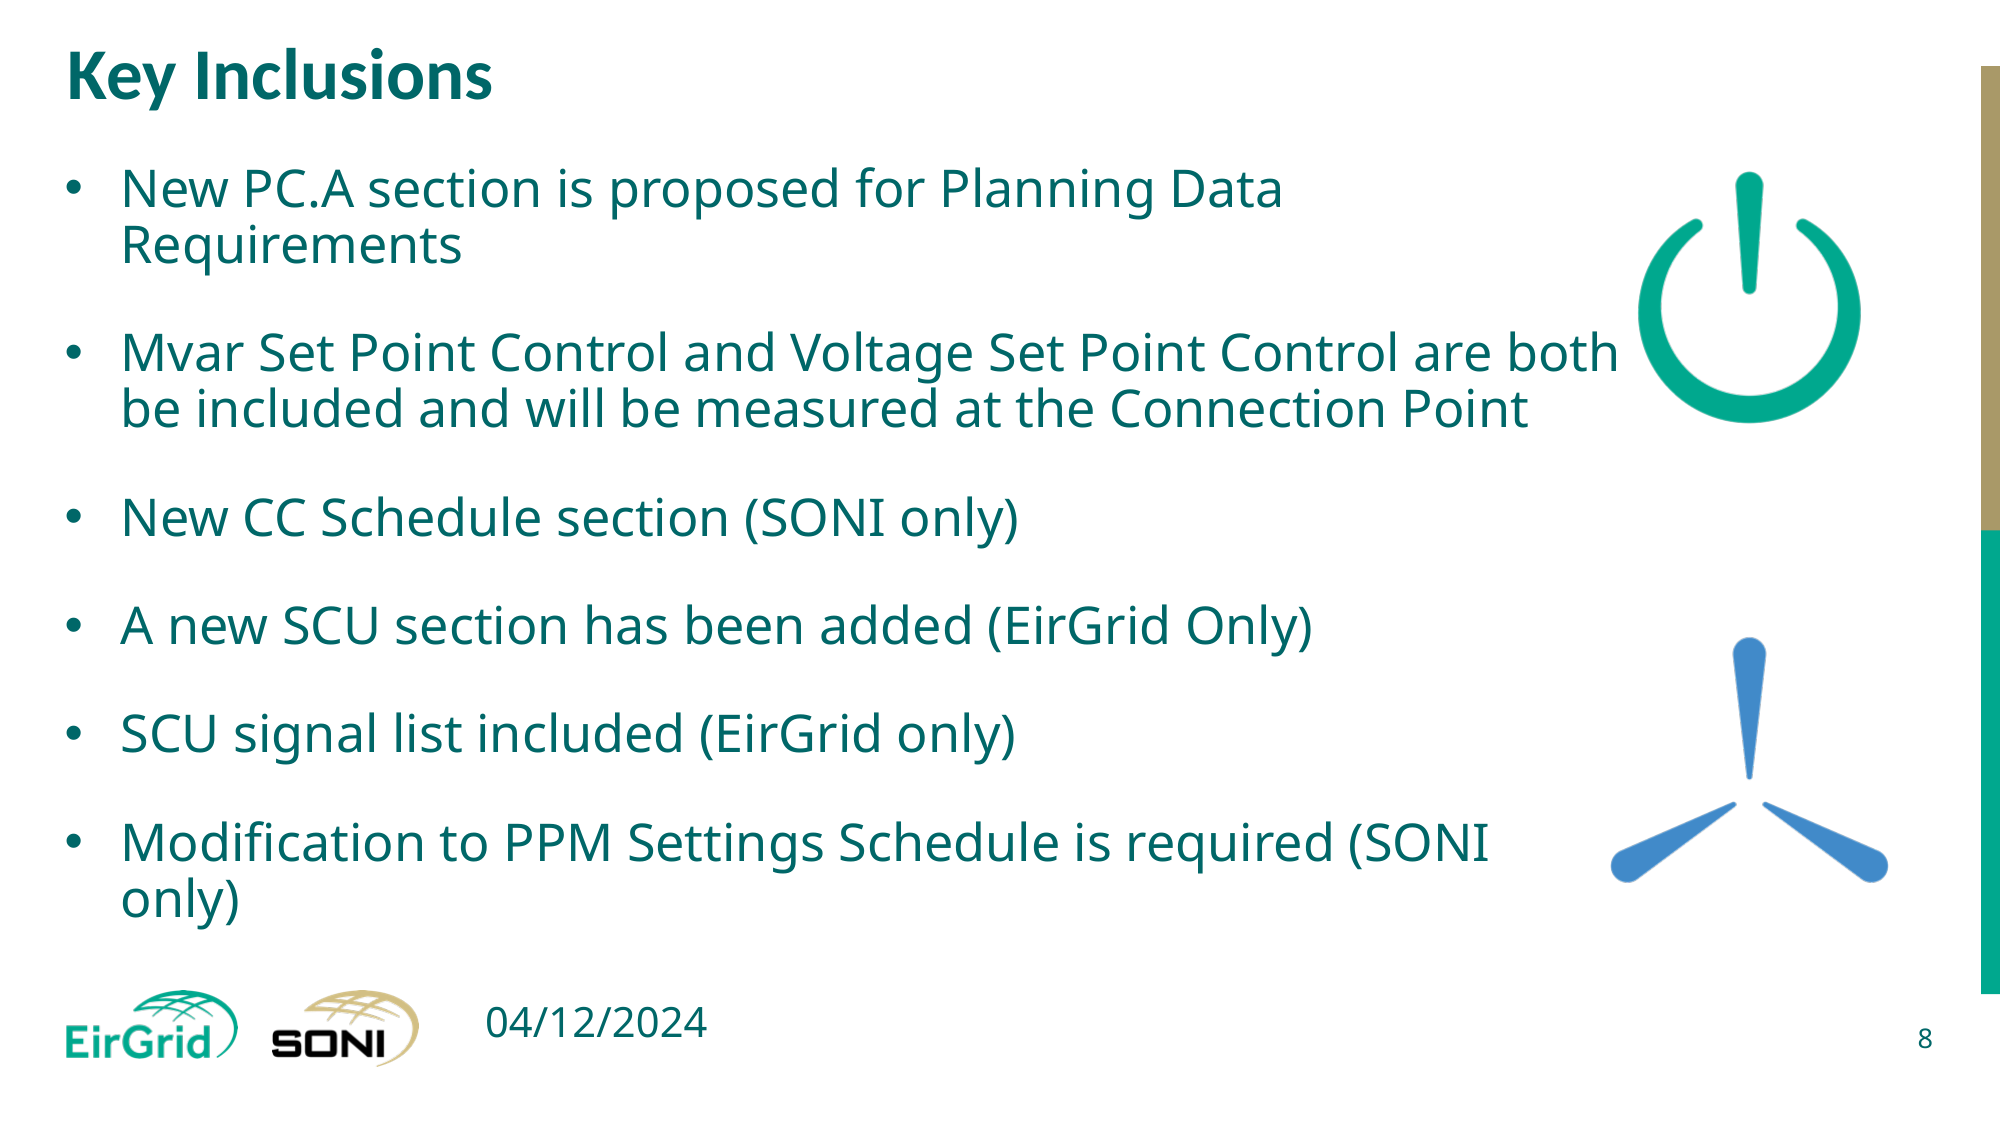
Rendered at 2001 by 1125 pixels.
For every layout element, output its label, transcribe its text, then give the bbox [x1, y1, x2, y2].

title Key Inclusions [67, 36, 1545, 162]
list New PC.A section is proposed for Planning Data Requirements Mvar Set Point Control and Voltage Set Point Control are both be included and will be measured at the Connection Point New CC Schedule section (SONI only) A new SCU section has been added (EirGrid Only) SCU signal list included (EirGrid only) Modification to PPM Settings Schedule is required (SONI only) [64, 162, 1624, 650]
slide_number 8 [1858, 992, 1933, 1059]
text_box 04/12/2024 [485, 1001, 847, 1059]
picture [272, 990, 419, 1067]
picture [66, 990, 238, 1059]
picture [1518, 66, 1981, 992]
